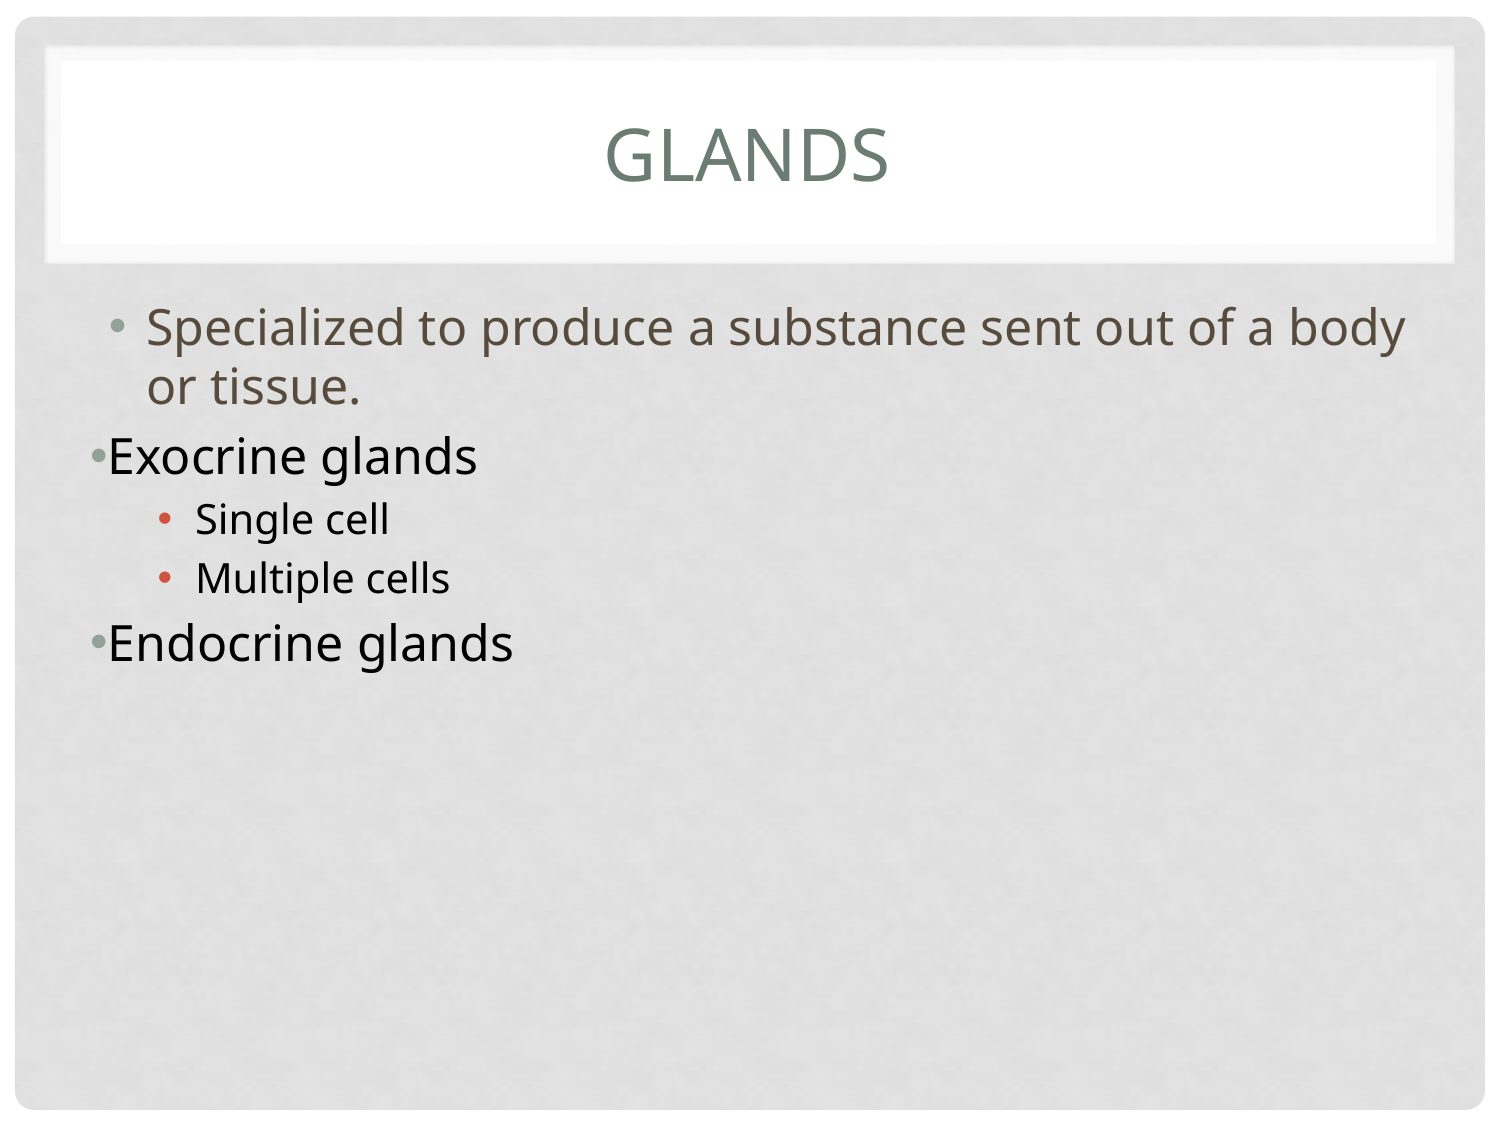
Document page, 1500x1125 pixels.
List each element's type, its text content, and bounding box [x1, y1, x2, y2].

list Specialized to produce a substance sent out of a body or tissue. Exocrine glands Single cell Multiple cells Endocrine glands [75, 287, 1425, 1005]
title glands [69, 66, 1425, 238]
